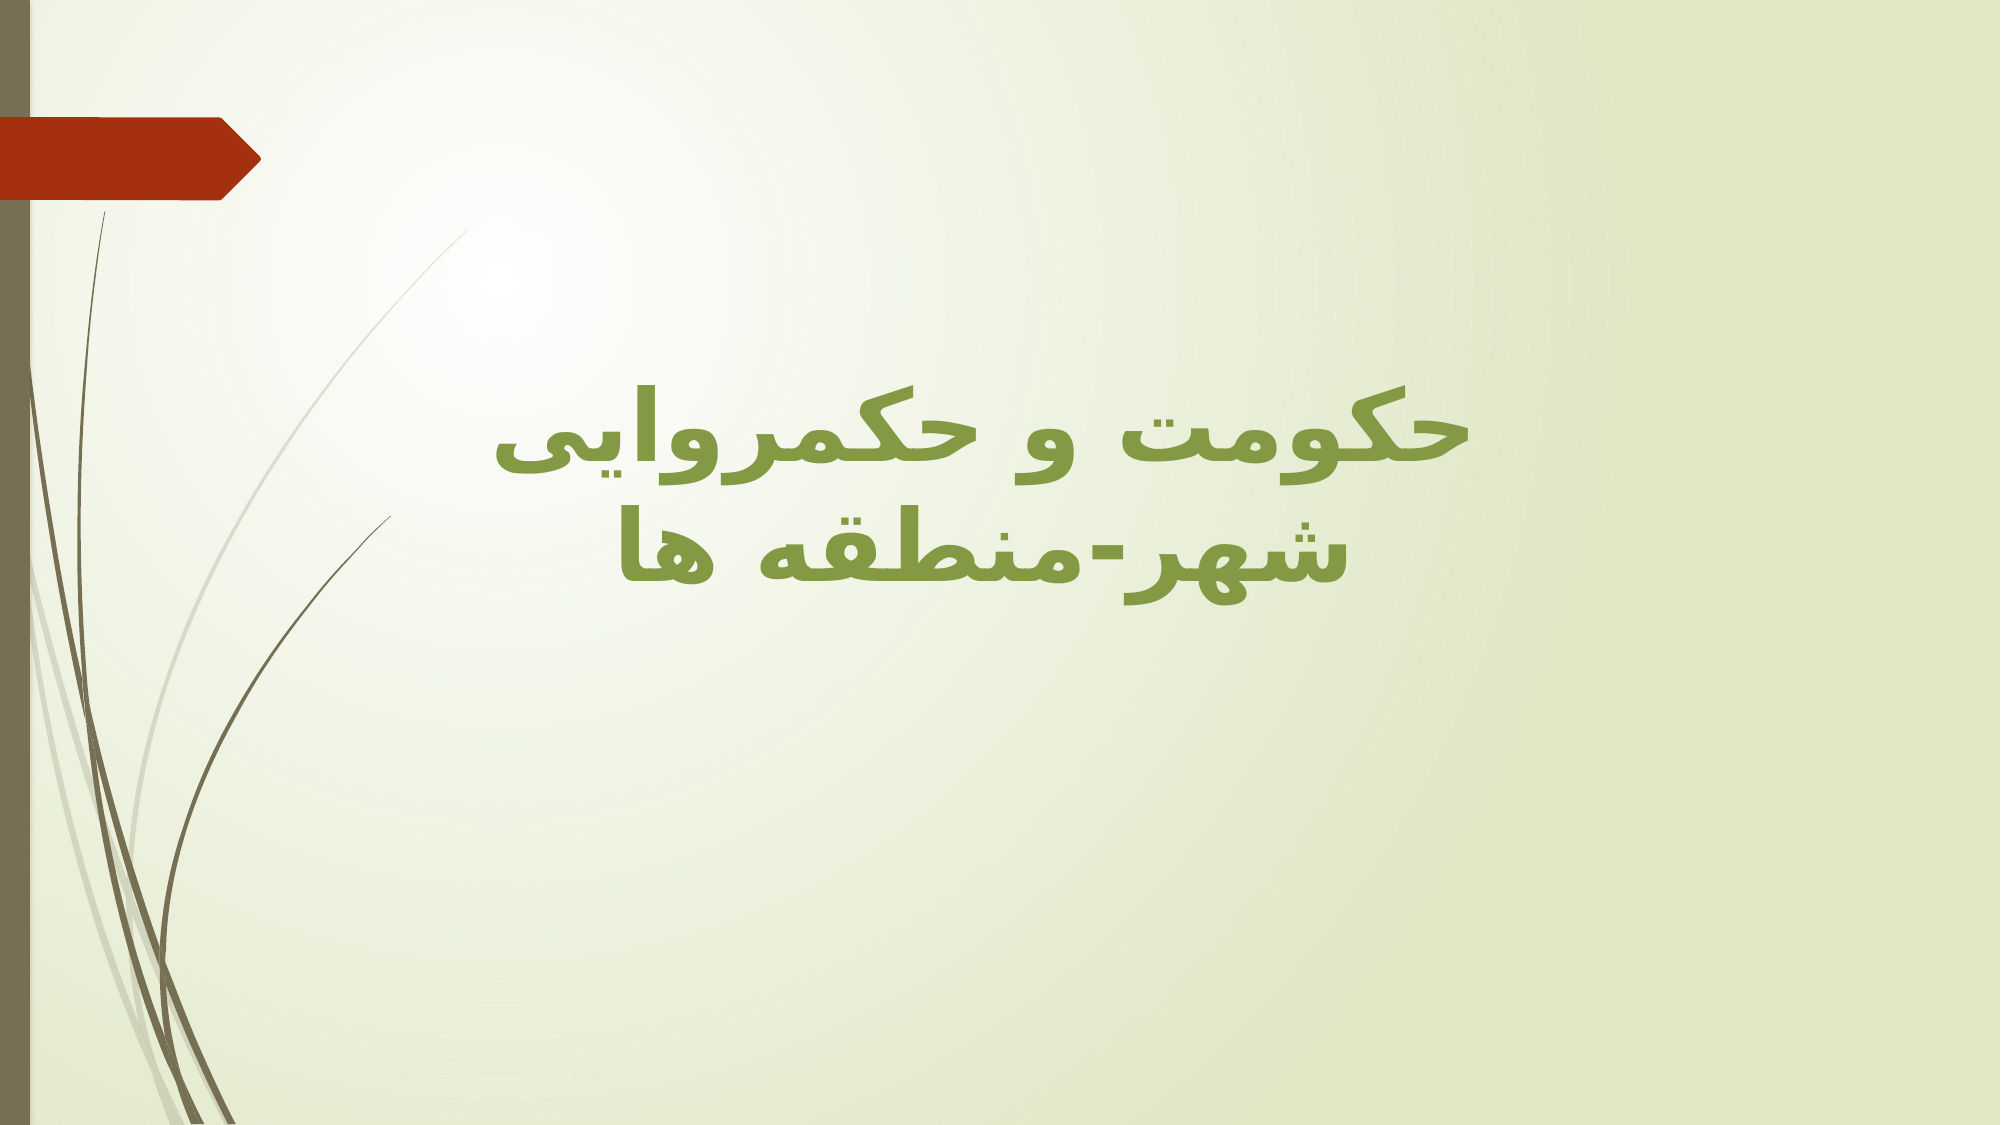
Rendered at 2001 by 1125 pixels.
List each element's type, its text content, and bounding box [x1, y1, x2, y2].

title حکومت و حکمروایی شهر-منطقه ها [465, 354, 1504, 520]
